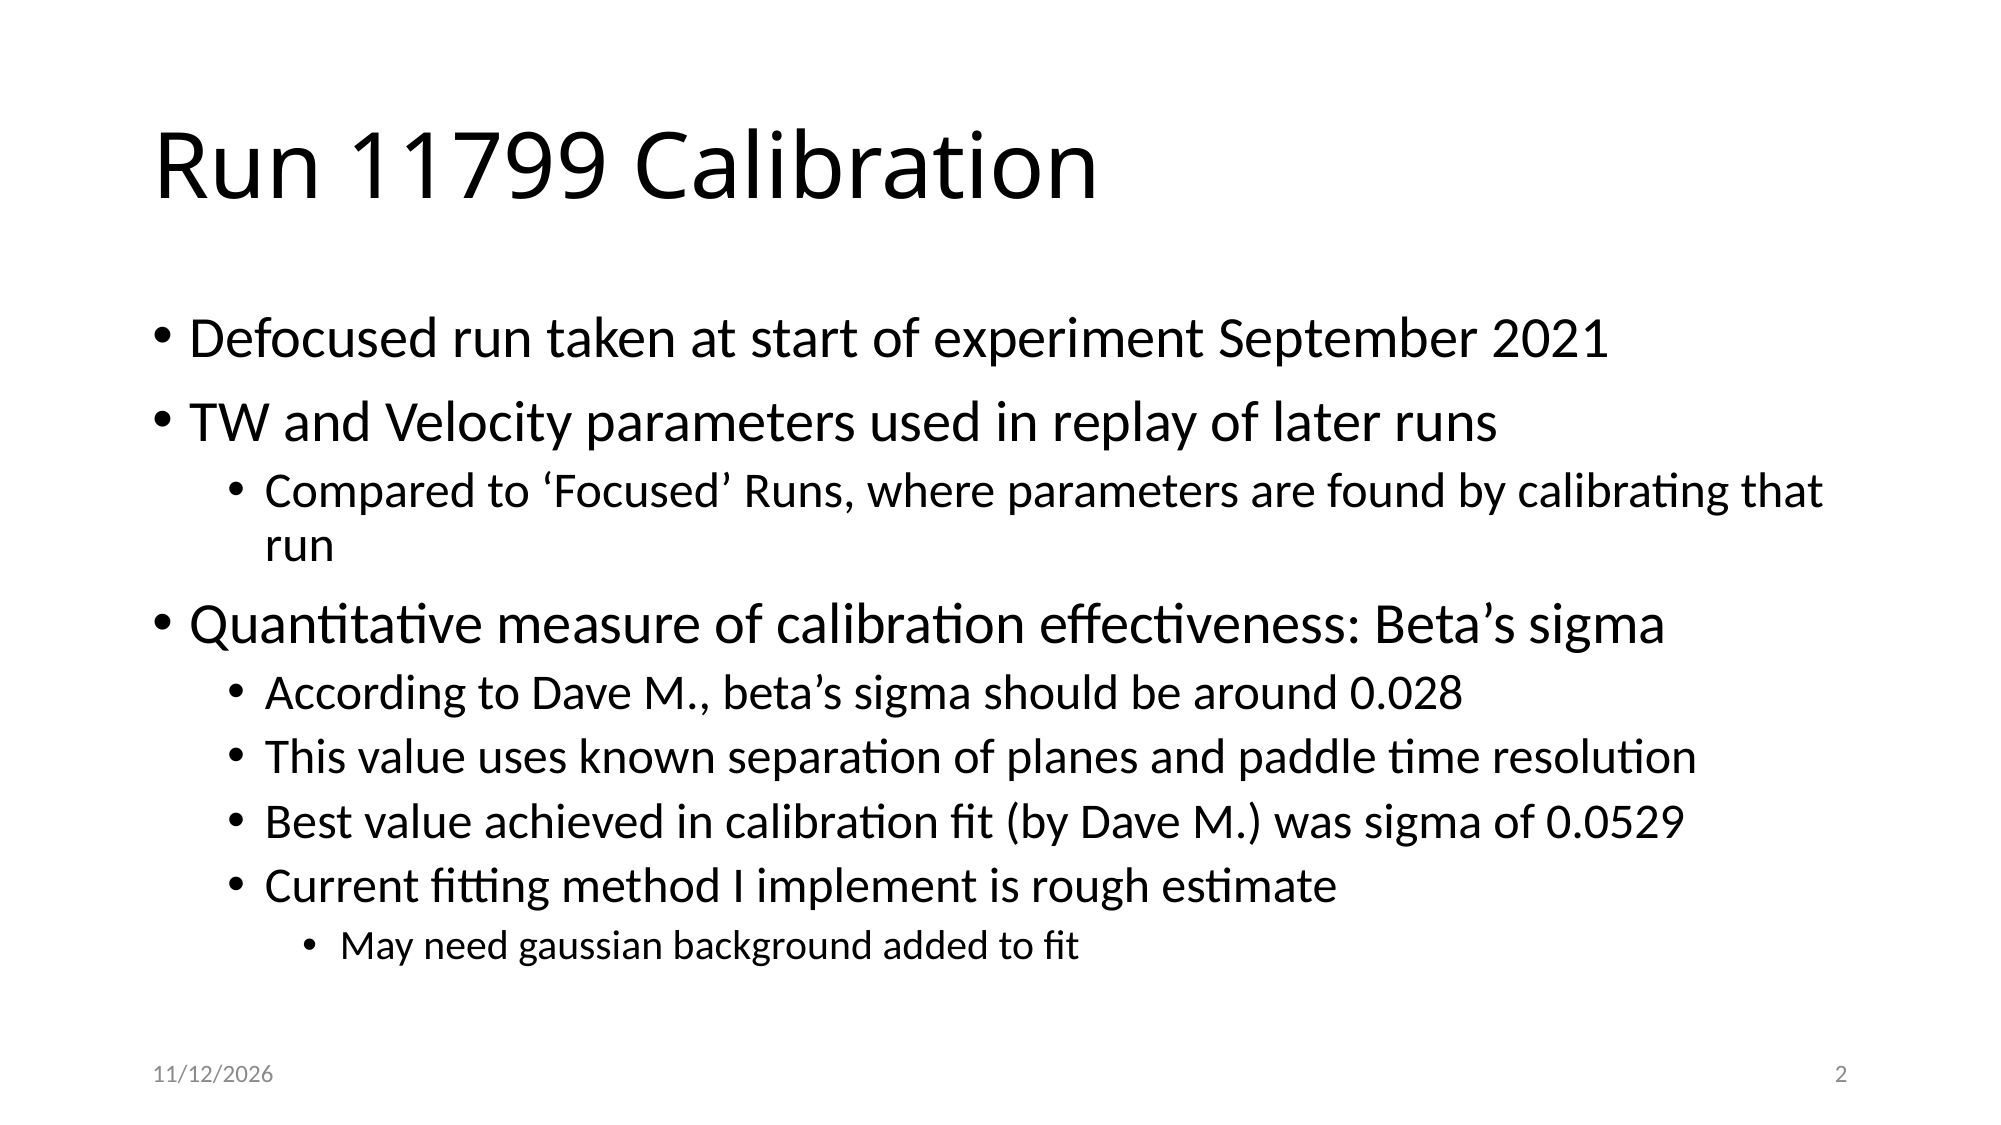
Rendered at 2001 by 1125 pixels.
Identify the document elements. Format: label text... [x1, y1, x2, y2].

list Defocused run taken at start of experiment September 2021 TW and Velocity parameters used in replay of later runs Compared to ‘Focused’ Runs, where parameters are found by calibrating that run Quantitative measure of calibration effectiveness: Beta’s sigma According to Dave M., beta’s sigma should be around 0.028 This value uses known separation of planes and paddle time resolution Best value achieved in calibration fit (by Dave M.) was sigma of 0.0529 Current fitting method I implement is rough estimate May need gaussian background added to fit [137, 299, 1863, 1014]
slide_number 2 [1412, 1042, 1863, 1103]
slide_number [137, 1042, 588, 1103]
title Run 11799 Calibration [137, 59, 1863, 278]
